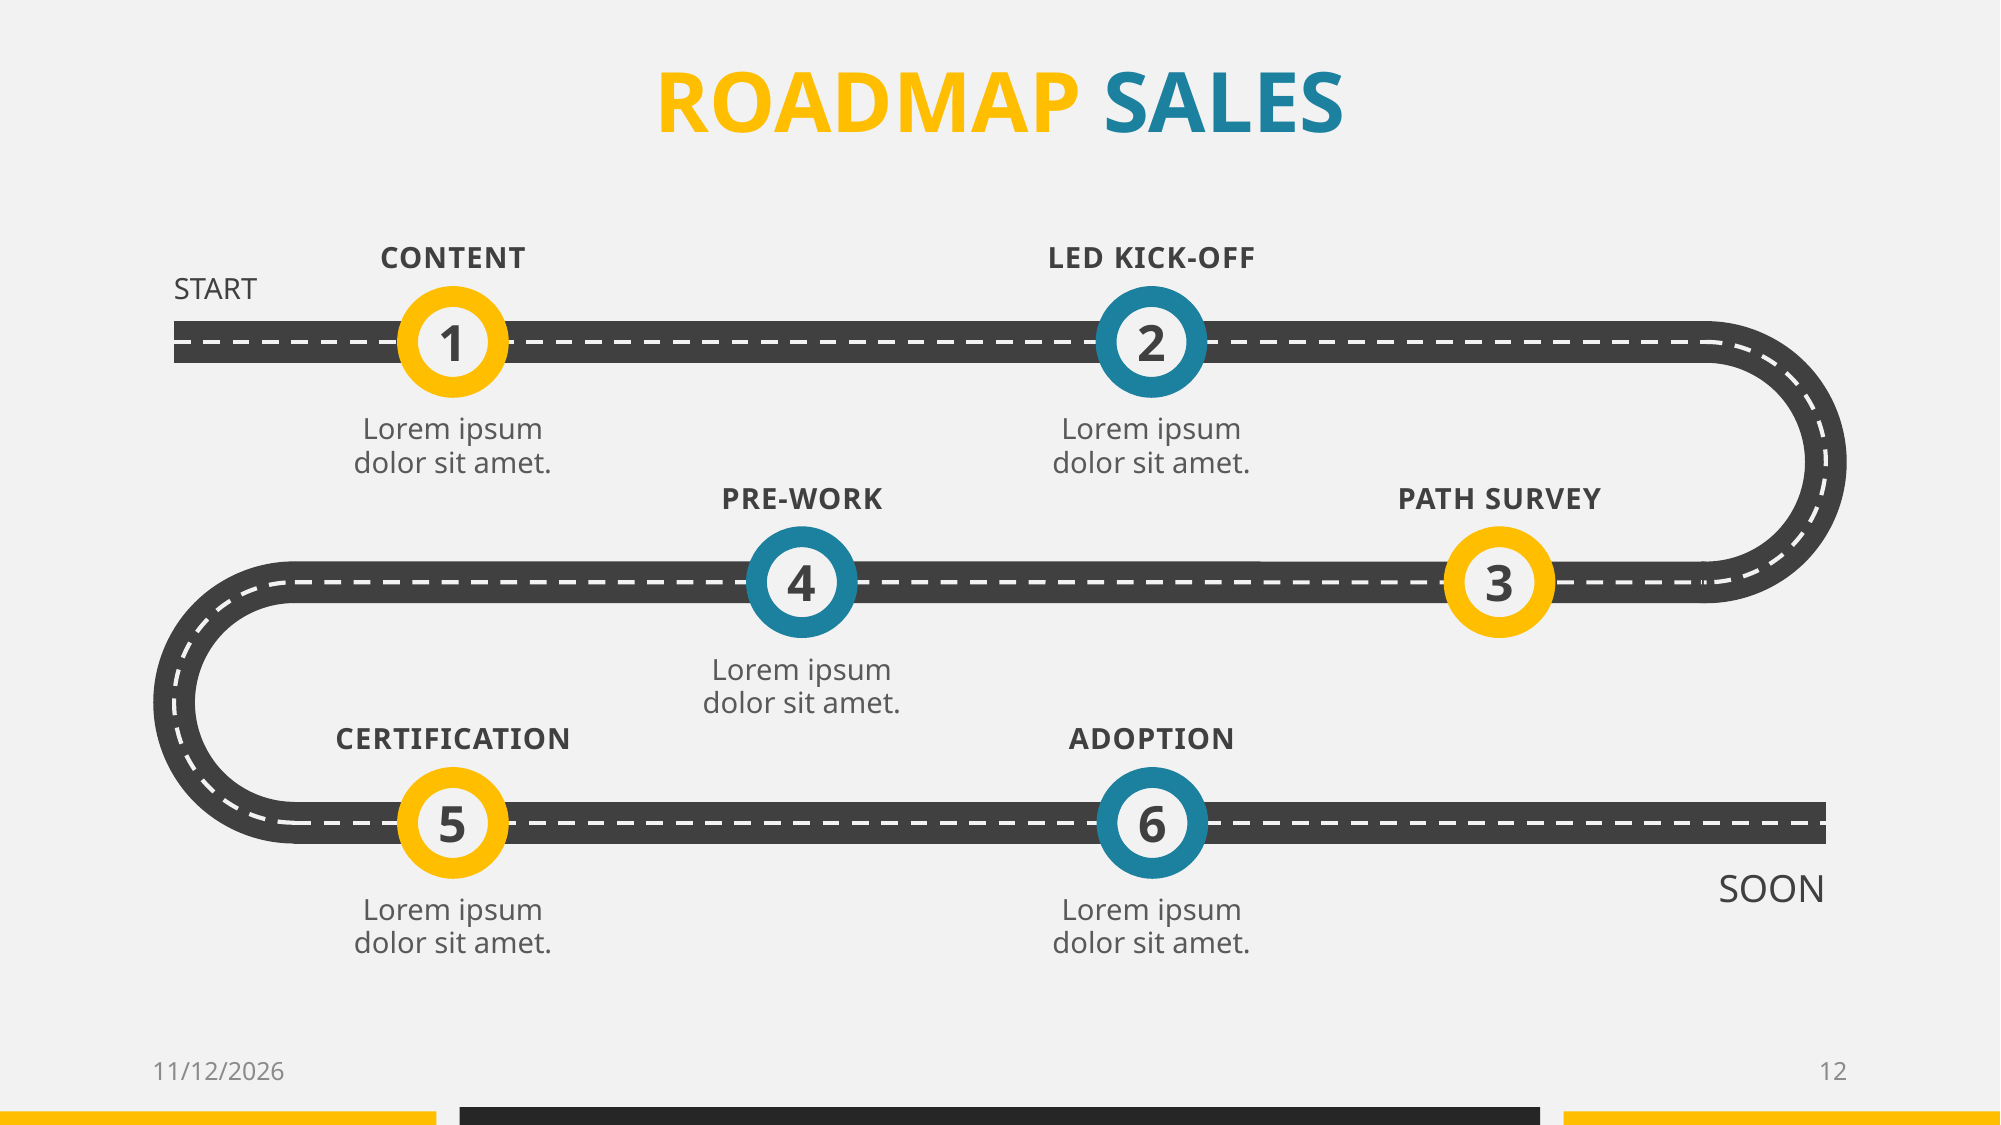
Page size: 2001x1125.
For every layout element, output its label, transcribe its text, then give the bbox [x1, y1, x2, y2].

slide_number 12 [1412, 1042, 1863, 1103]
text_box [459, 1106, 1541, 1125]
text_box ROADMAP SALES [117, 49, 1883, 150]
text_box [174, 232, 1826, 961]
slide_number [137, 1042, 588, 1103]
text_box [0, 1110, 437, 1125]
text_box [1563, 1110, 2000, 1125]
